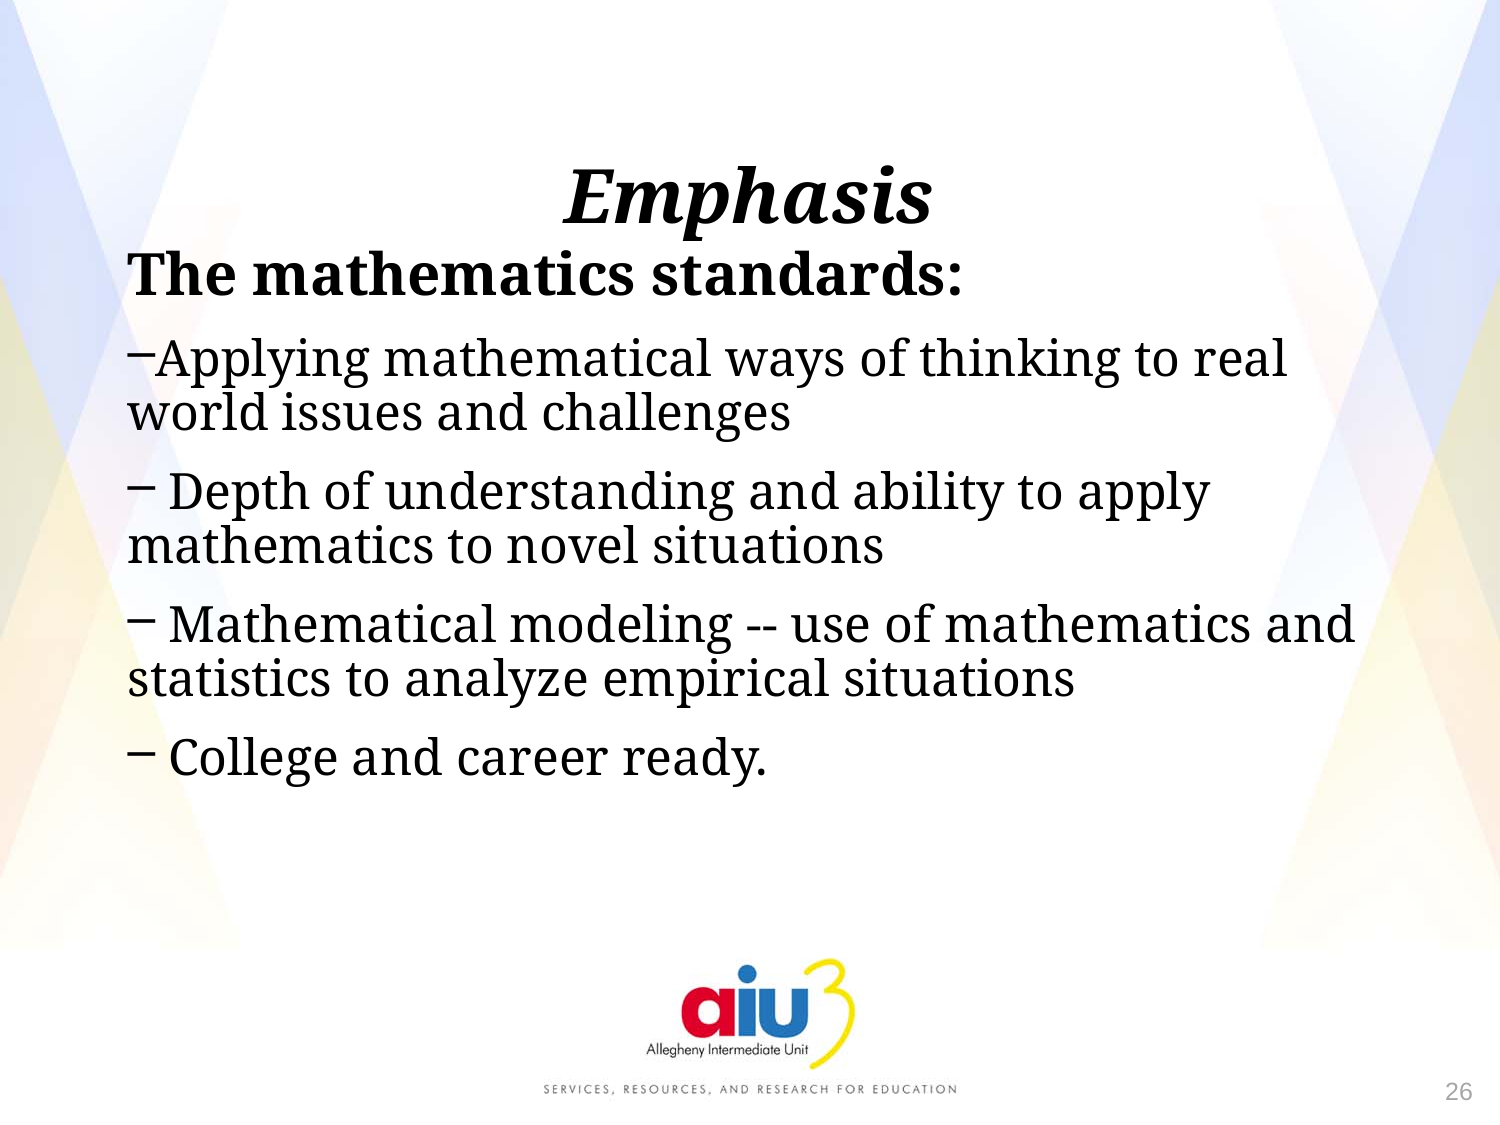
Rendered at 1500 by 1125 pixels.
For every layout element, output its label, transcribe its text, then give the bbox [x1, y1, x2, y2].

picture [0, 0, 1500, 1125]
text_box 26 [1412, 1034, 1488, 1113]
title Emphasis [112, 99, 1388, 237]
list The mathematics standards: Applying mathematical ways of thinking to real world issues and challenges Depth of understanding and ability to apply mathematics to novel situations Mathematical modeling -- use of mathematics and statistics to analyze empirical situations College and career ready. [112, 237, 1391, 938]
